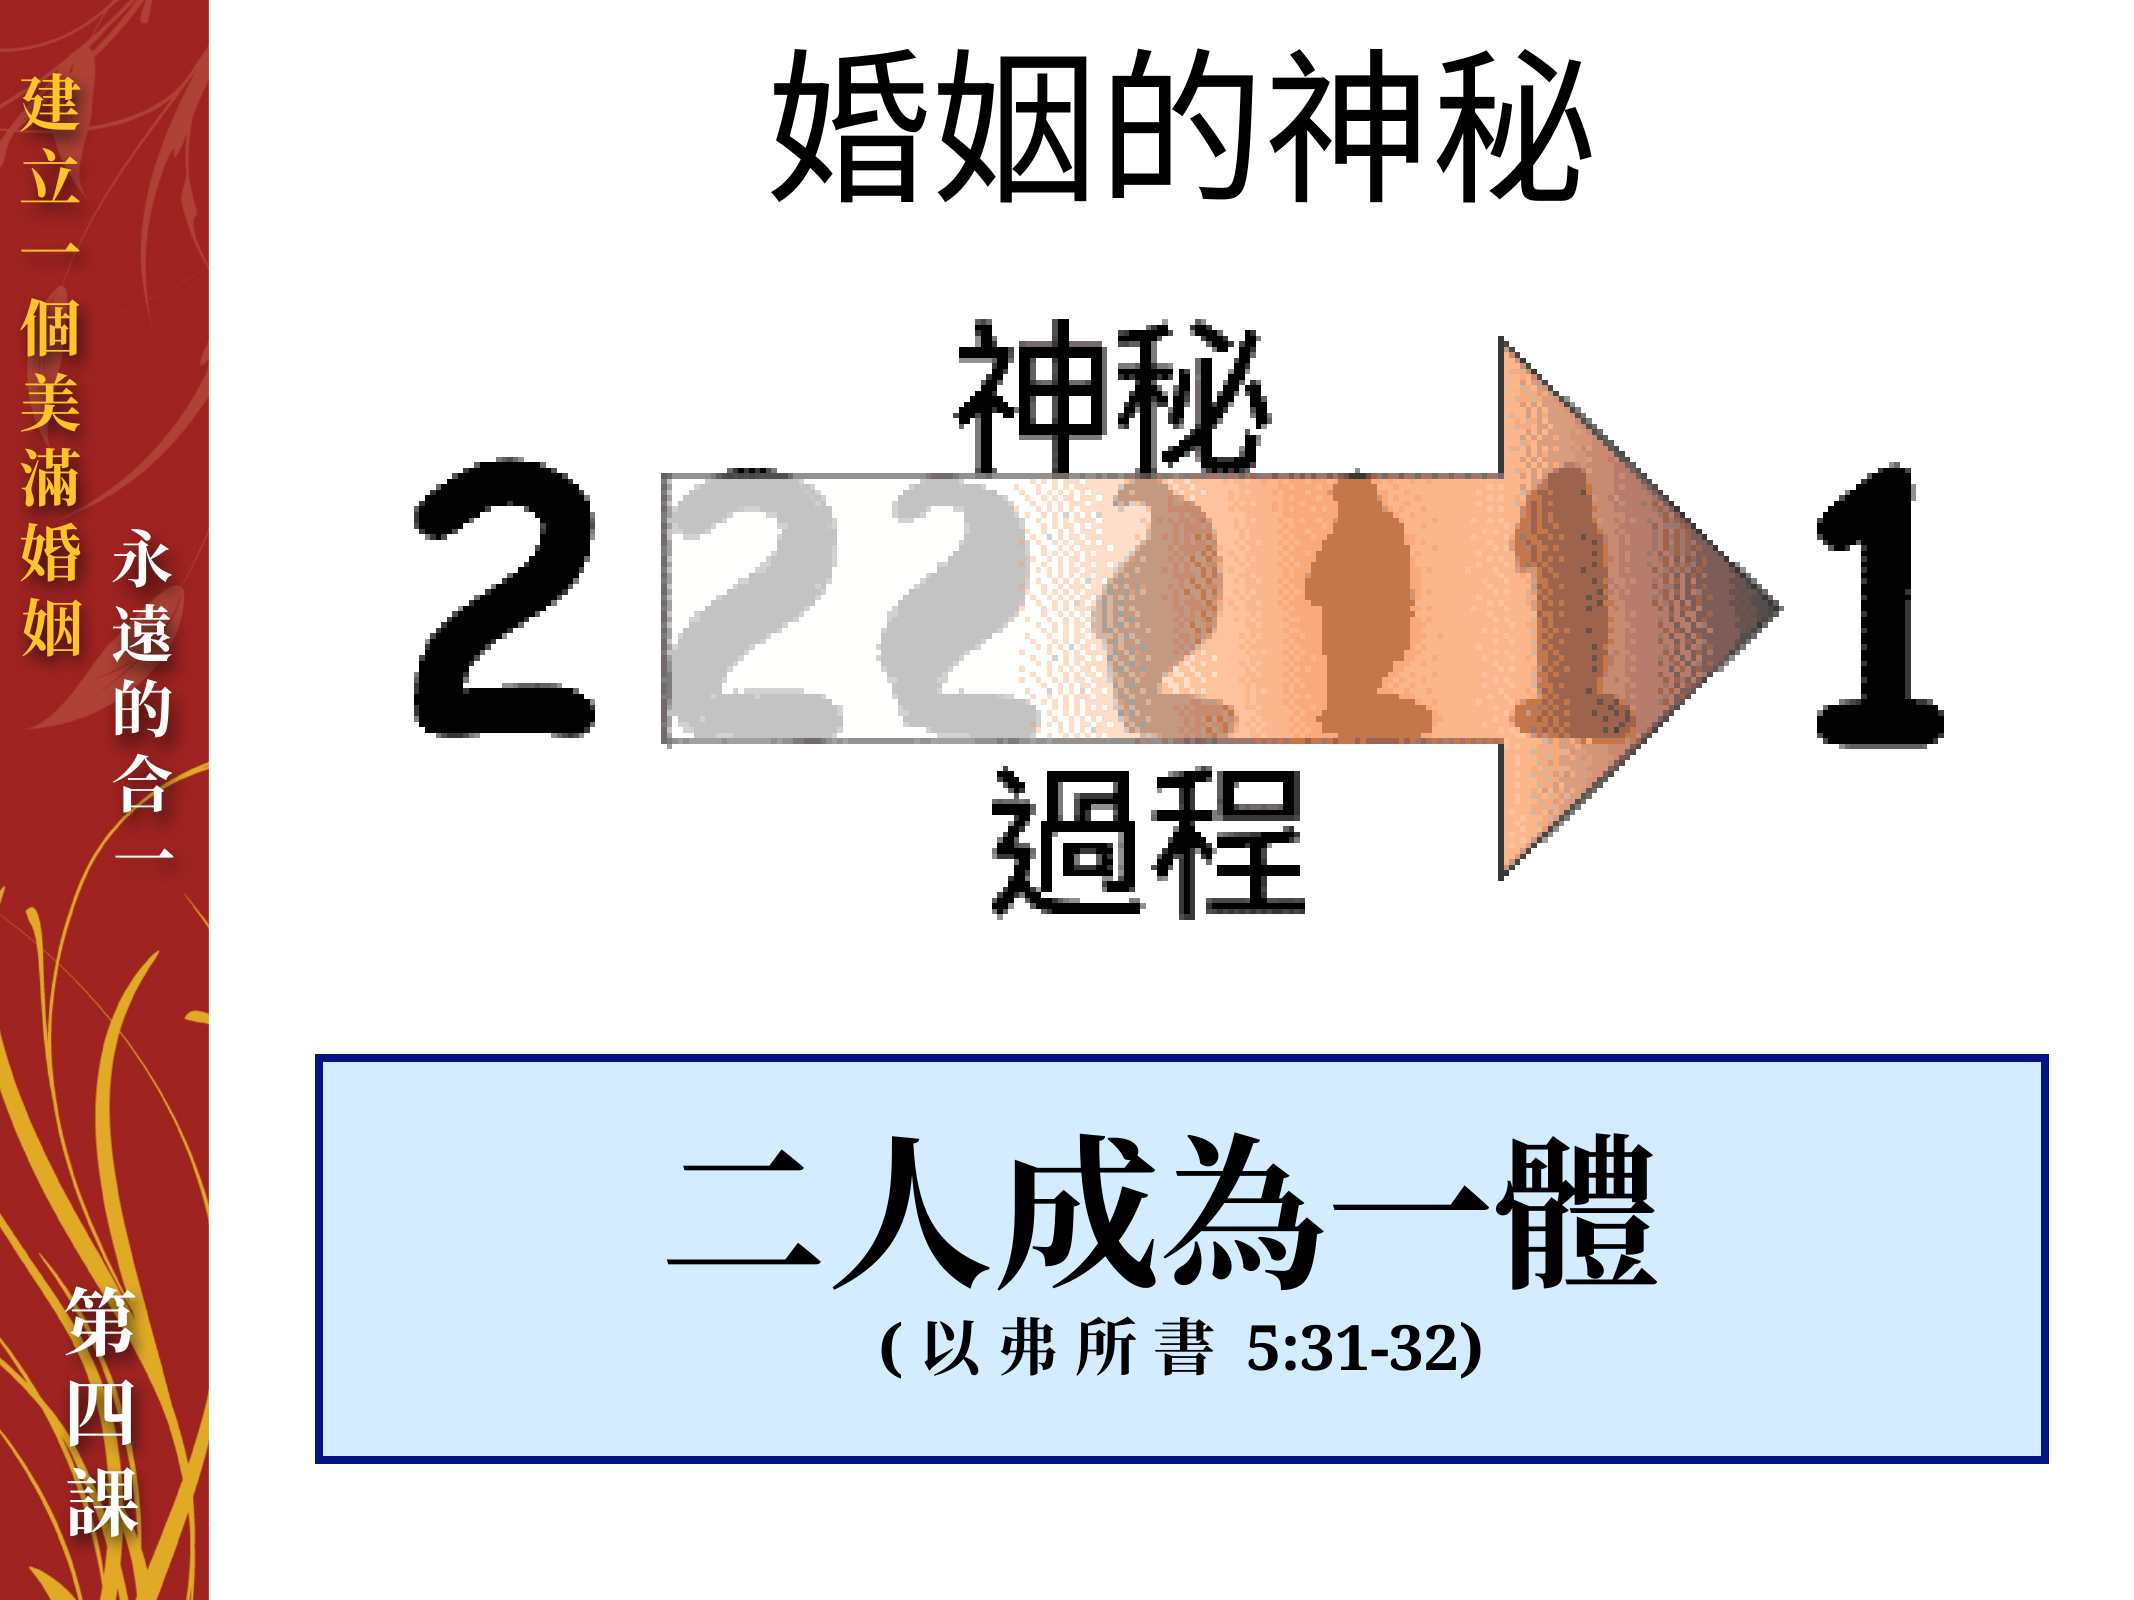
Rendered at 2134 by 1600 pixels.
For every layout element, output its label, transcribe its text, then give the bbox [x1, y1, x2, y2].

picture [414, 314, 1950, 926]
text_box 婚姻的神秘 [351, 14, 2013, 232]
text_box 二人成為一體 (以 弗 所 書 5:31-32) [223, 1100, 2134, 1392]
picture [0, 0, 208, 1600]
text_box [319, 1392, 2045, 1460]
text_box [319, 1057, 2045, 1100]
